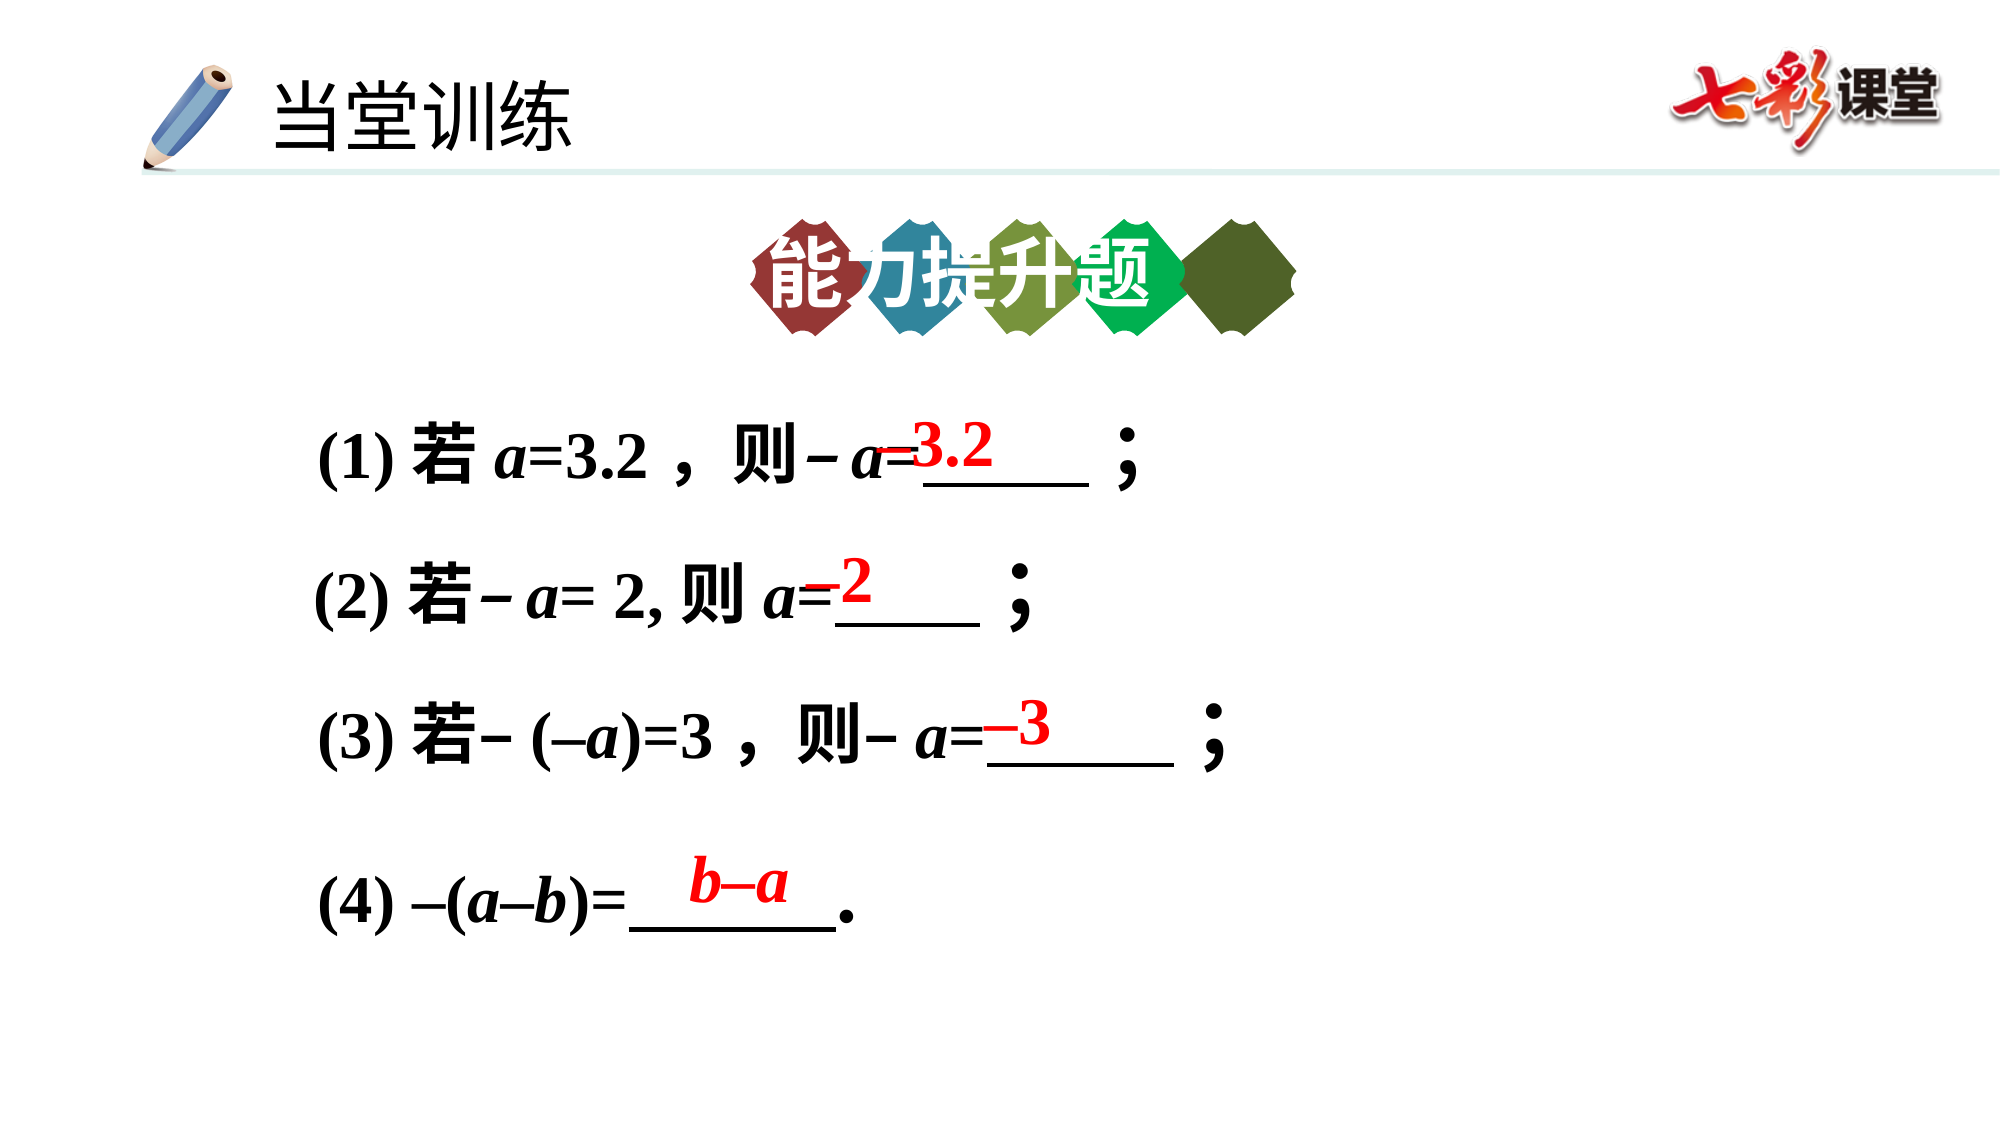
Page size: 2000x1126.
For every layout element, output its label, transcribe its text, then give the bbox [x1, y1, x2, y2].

text_box b–a [669, 825, 835, 926]
picture [133, 42, 242, 195]
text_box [751, 217, 1295, 328]
text_box –3.2 [857, 390, 1024, 491]
picture [1666, 42, 1948, 157]
text_box (1)若a=3.2，则–a= ； (2)若–a= 2,则a= ； (3)若–(–a)=3，则–a= ； (4) –(a–b)= . [230, 345, 1915, 1056]
text_box –2 [786, 525, 953, 626]
text_box –3 [965, 668, 1131, 769]
